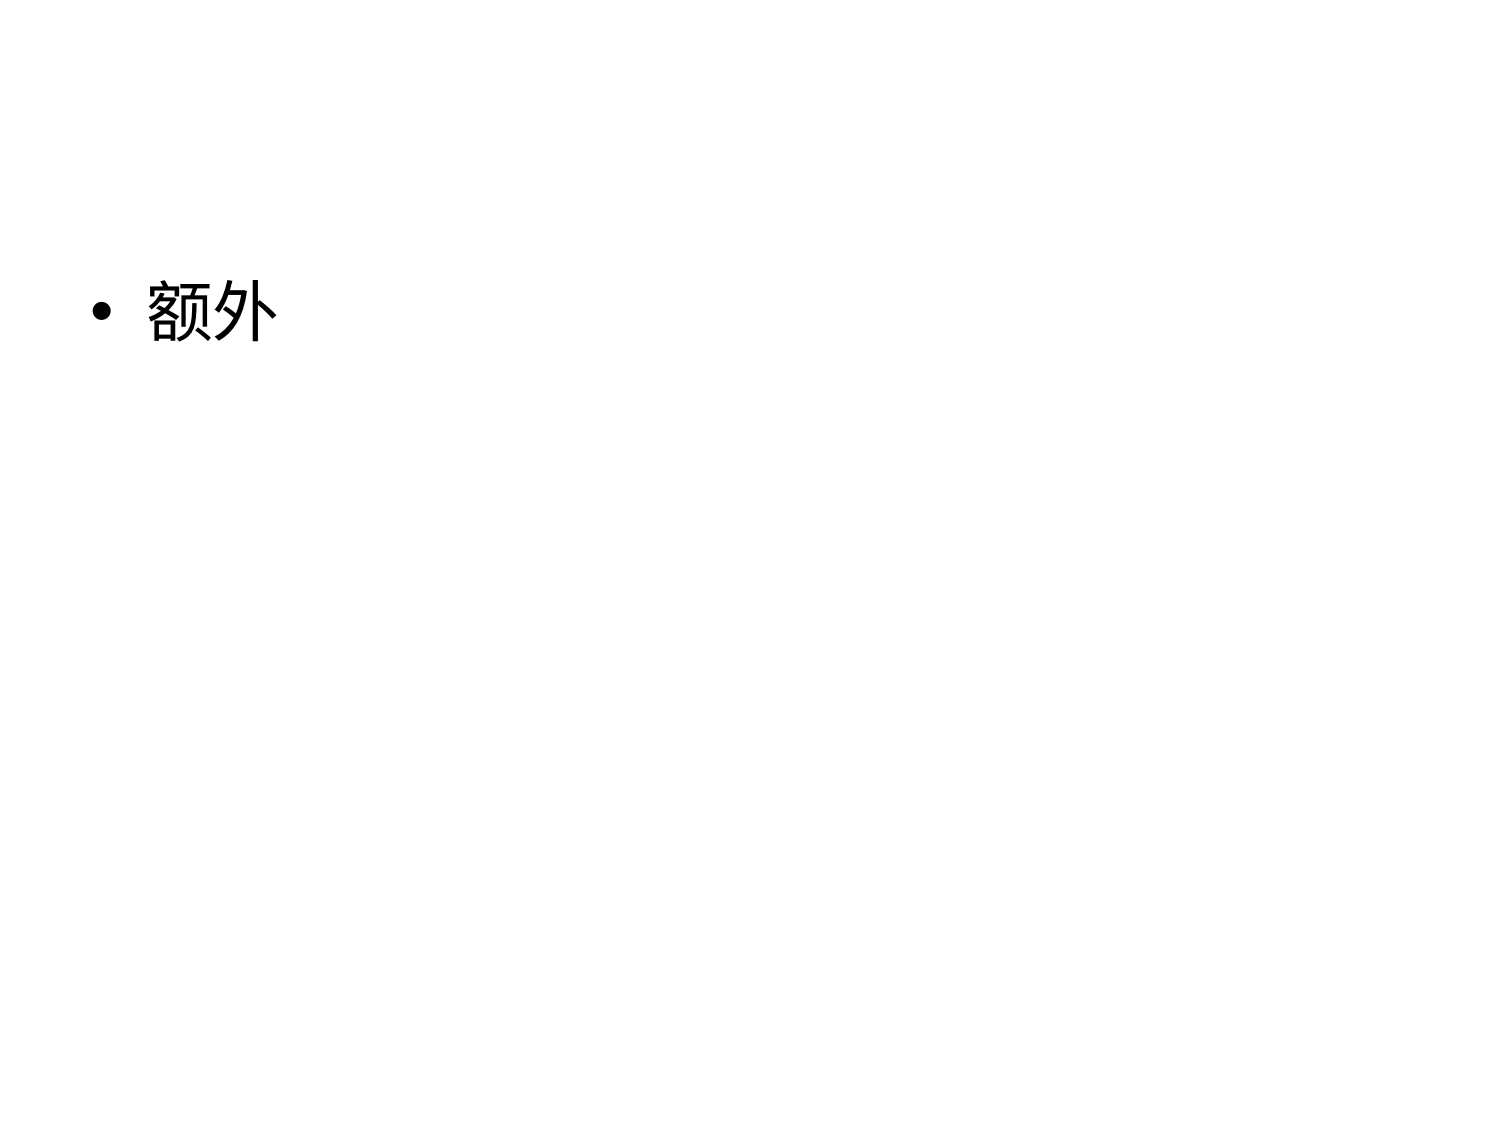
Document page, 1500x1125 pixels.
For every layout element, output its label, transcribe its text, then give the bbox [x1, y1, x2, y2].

list 额外 [75, 262, 1425, 1005]
